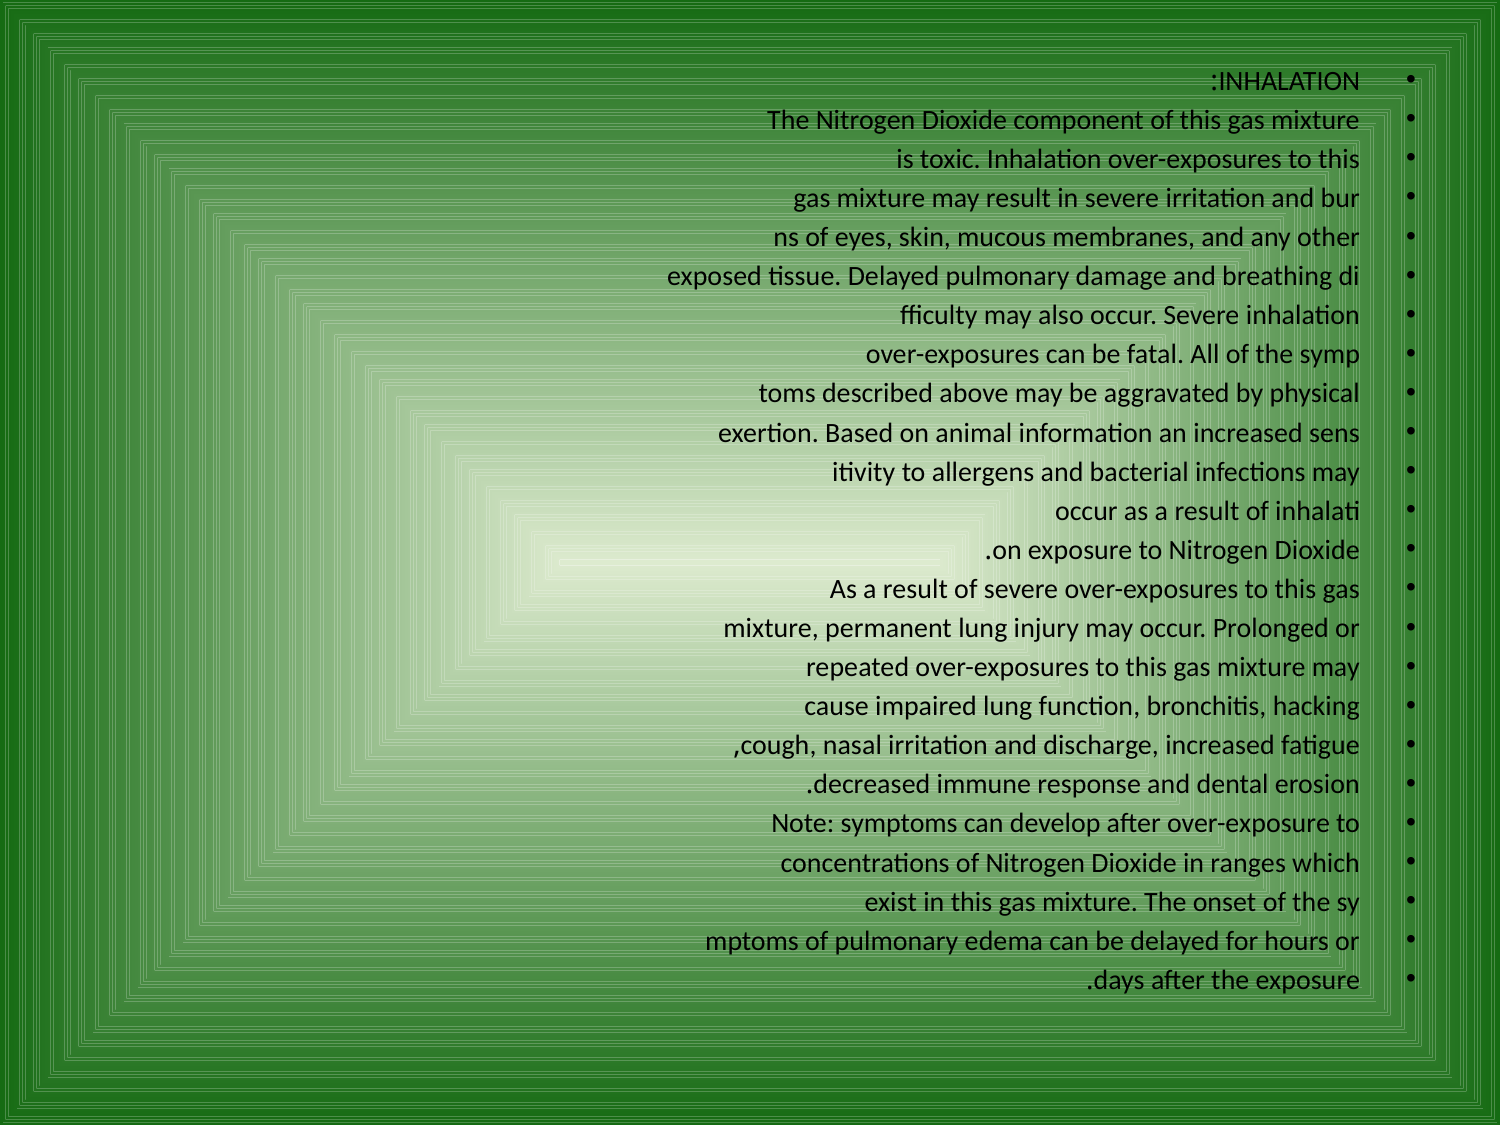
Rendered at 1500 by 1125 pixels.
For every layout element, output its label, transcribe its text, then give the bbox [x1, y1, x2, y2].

list INHALATION: The Nitrogen Dioxide component of this gas mixture is toxic. Inhalation over-exposures to this gas mixture may result in severe irritation and bur ns of eyes, skin, mucous membranes, and any other exposed tissue. Delayed pulmonary damage and breathing di fficulty may also occur. Severe inhalation over-exposures can be fatal. All of the symp toms described above may be aggravated by physical exertion. Based on animal information an increased sens itivity to allergens and bacterial infections may occur as a result of inhalati on exposure to Nitrogen Dioxide. As a result of severe over-exposures to this gas mixture, permanent lung injury may occur. Prolonged or repeated over-exposures to this gas mixture may cause impaired lung function, bronchitis, hacking cough, nasal irritation and discharge, increased fatigue, decreased immune response and dental erosion. Note: symptoms can develop after over-exposure to concentrations of Nitrogen Dioxide in ranges which exist in this gas mixture. The onset of the sy mptoms of pulmonary edema can be delayed for hours or days after the exposure. [75, 54, 1425, 1005]
